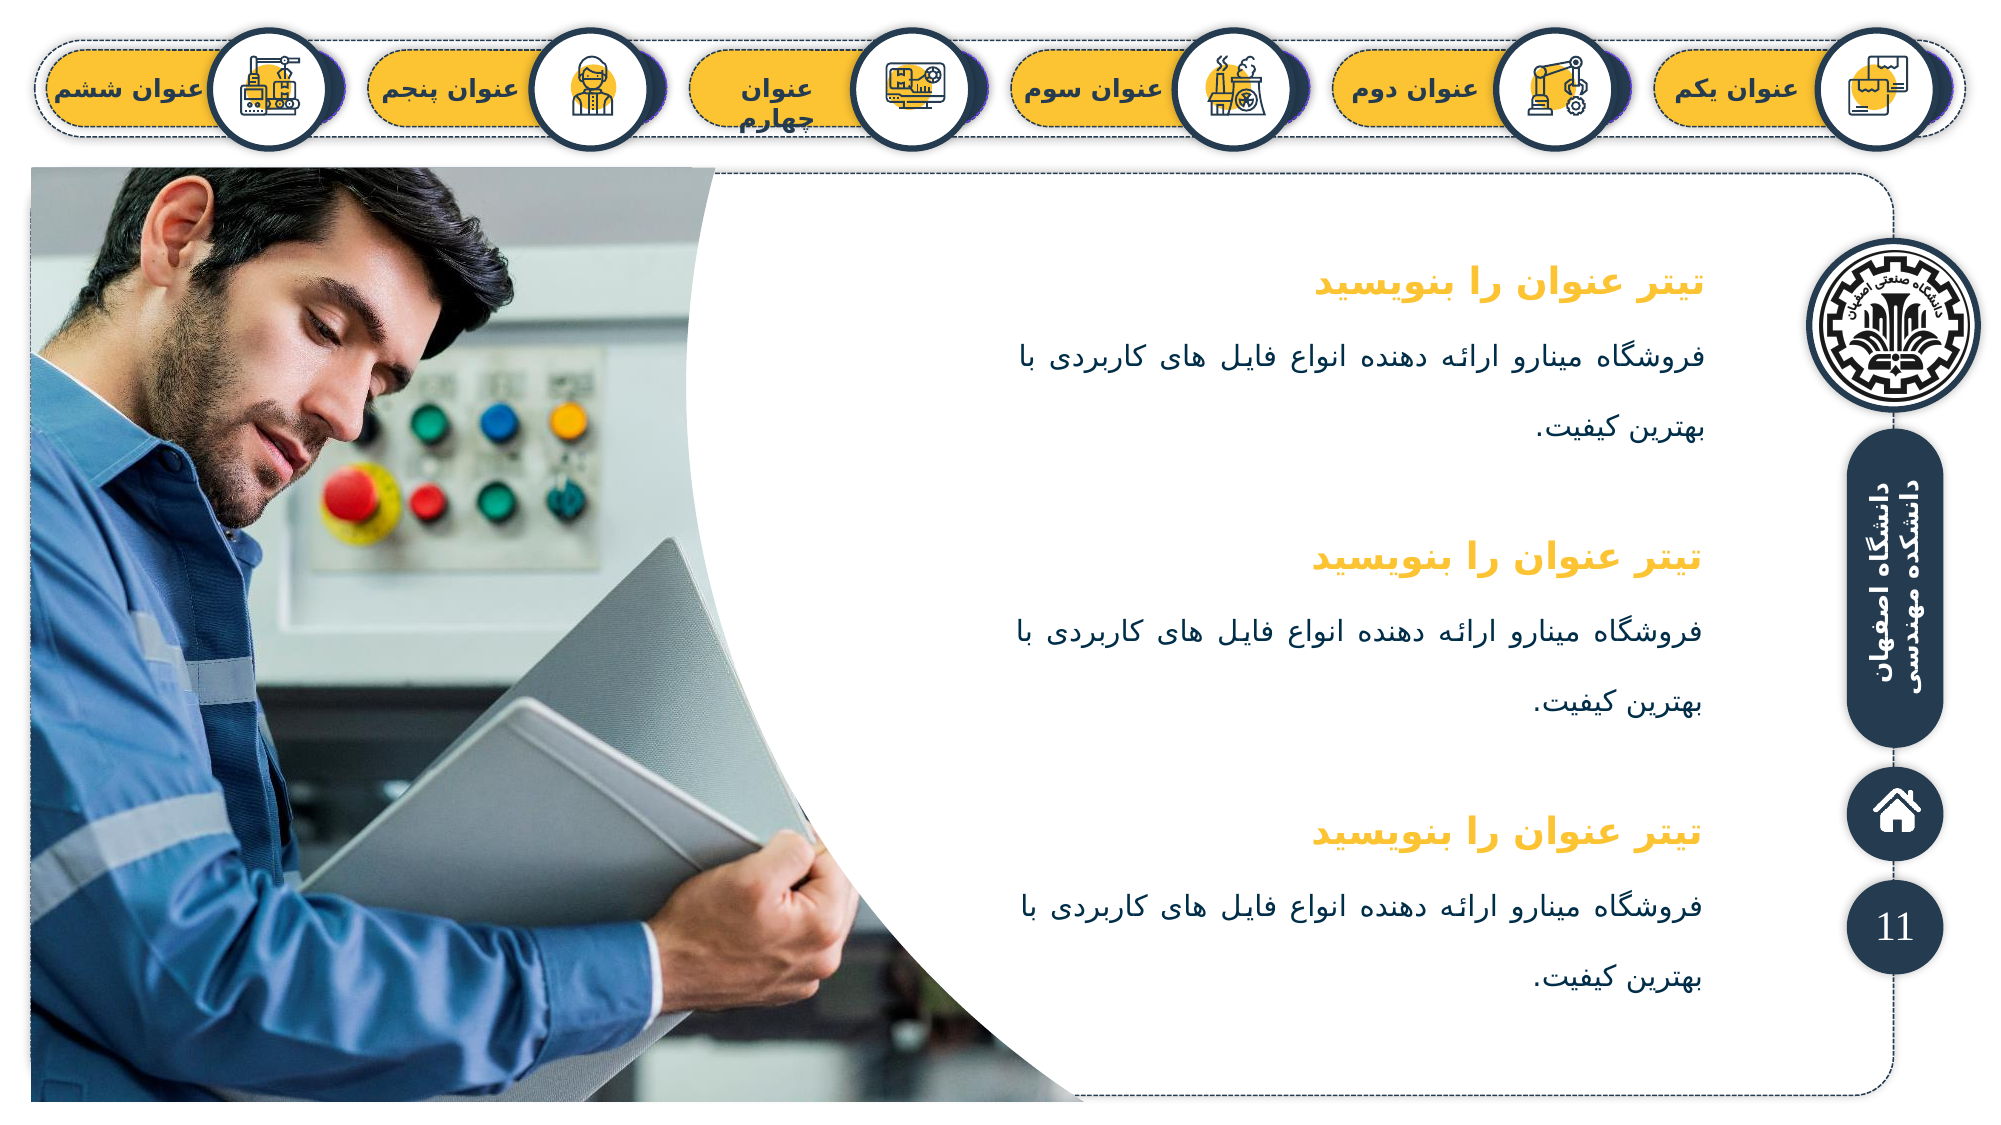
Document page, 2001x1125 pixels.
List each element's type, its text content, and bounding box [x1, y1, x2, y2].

text_box تیتر عنوان را بنویسید فروشگاه مینارو ارائه دهنده انواع فایل های کاربردی با بهترین کیفیت. [1084, 754, 1718, 1000]
text_box عنوان پنجم [358, 65, 543, 110]
picture [31, 167, 1084, 1102]
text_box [1848, 55, 1909, 116]
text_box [885, 62, 946, 109]
slide_number 11 [1846, 891, 1944, 952]
text_box عنوان دوم [1323, 65, 1507, 110]
text_box دانشگاه اصفهان دانشکده مهندسی [1855, 426, 1931, 748]
text_box عنوان چهارم [690, 65, 864, 140]
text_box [572, 55, 614, 116]
text_box عنوان سوم [1002, 65, 1186, 110]
text_box [614, 75, 618, 100]
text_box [240, 55, 301, 116]
picture [1819, 250, 1970, 402]
text_box عنوان یکم [1645, 65, 1829, 110]
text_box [1527, 55, 1588, 116]
picture [1873, 786, 1921, 833]
text_box تیتر عنوان را بنویسید فروشگاه مینارو ارائه دهنده انواع فایل های کاربردی با بهترین کیفیت. [1084, 479, 1718, 725]
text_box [1207, 55, 1267, 116]
text_box عنوان ششم [37, 65, 221, 110]
text_box تیتر عنوان را بنویسید فروشگاه مینارو ارائه دهنده انواع فایل های کاربردی با بهترین کیفیت. [1084, 204, 1721, 450]
